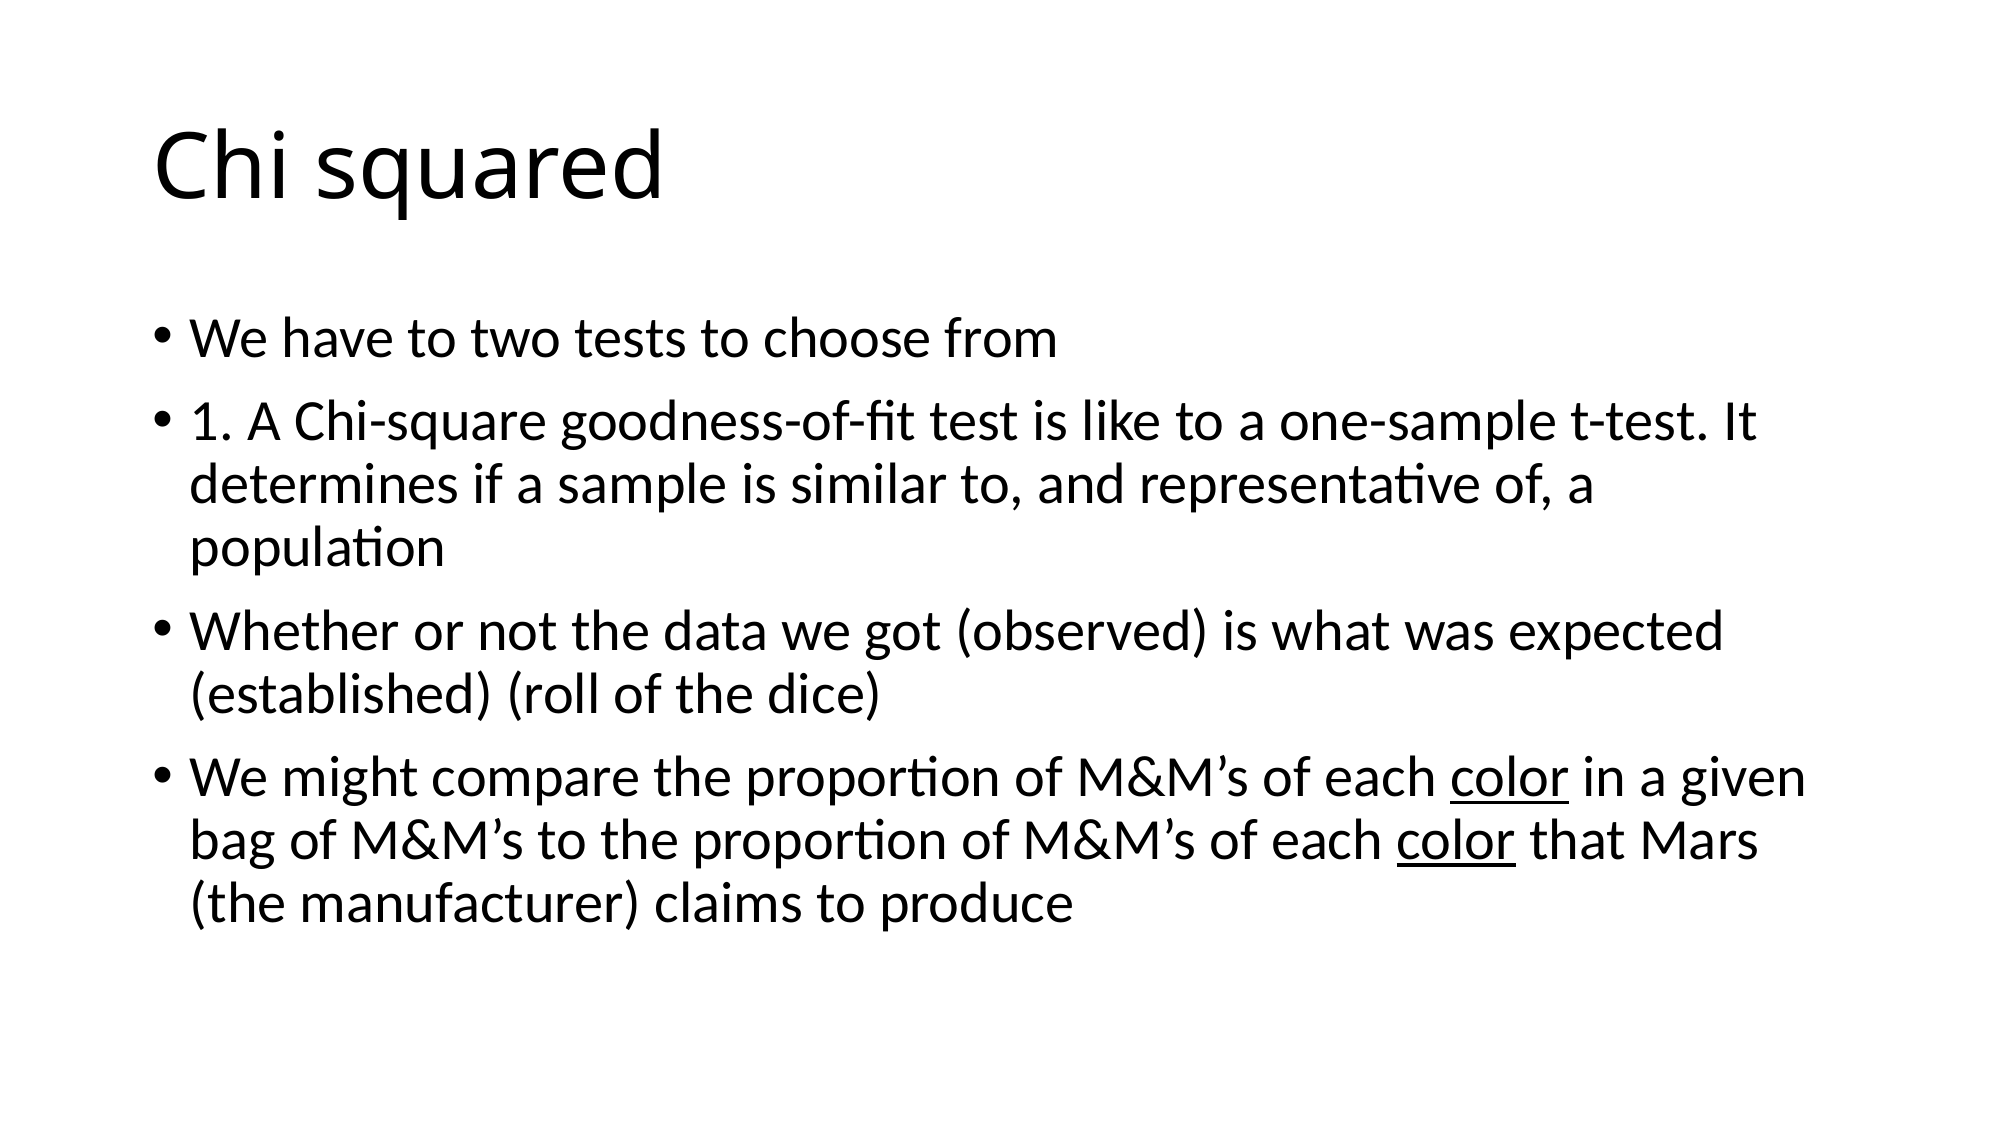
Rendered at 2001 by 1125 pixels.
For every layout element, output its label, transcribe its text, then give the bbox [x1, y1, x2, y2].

list We have to two tests to choose from 1. A Chi-square goodness-of-fit test is like to a one-sample t-test. It determines if a sample is similar to, and representative of, a population Whether or not the data we got (observed) is what was expected (established) (roll of the dice) We might compare the proportion of M&M’s of each color in a given bag of M&M’s to the proportion of M&M’s of each color that Mars (the manufacturer) claims to produce [137, 299, 1863, 1014]
title Chi squared [137, 59, 1863, 278]
